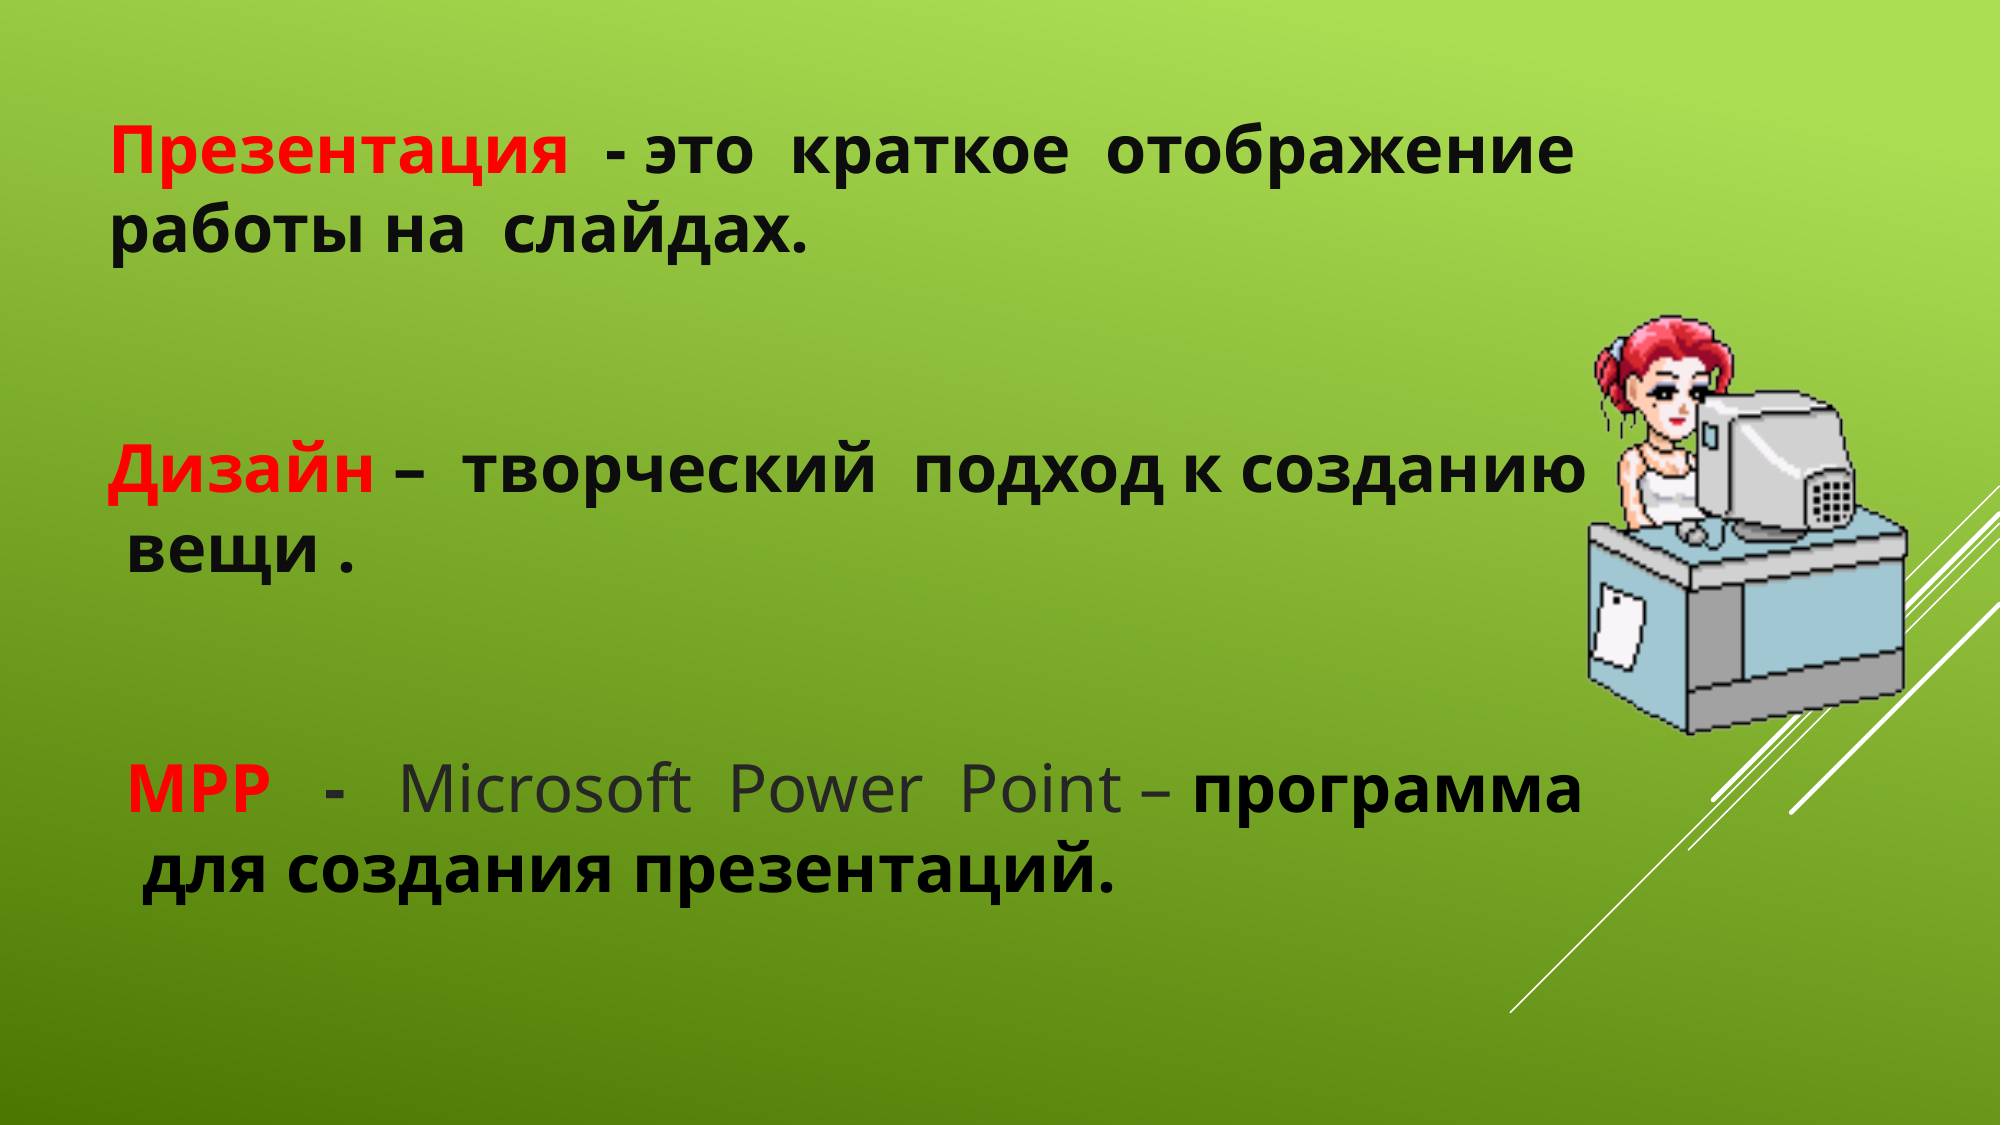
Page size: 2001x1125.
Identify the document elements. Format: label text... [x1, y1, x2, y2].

text_box Презентация - это краткое отображение работы на слайдах. Дизайн – творческий подход к созданию вещи . МРР - Microsoft Power Point – программа для создания презентаций. [93, 98, 1616, 914]
picture [1539, 261, 1970, 759]
